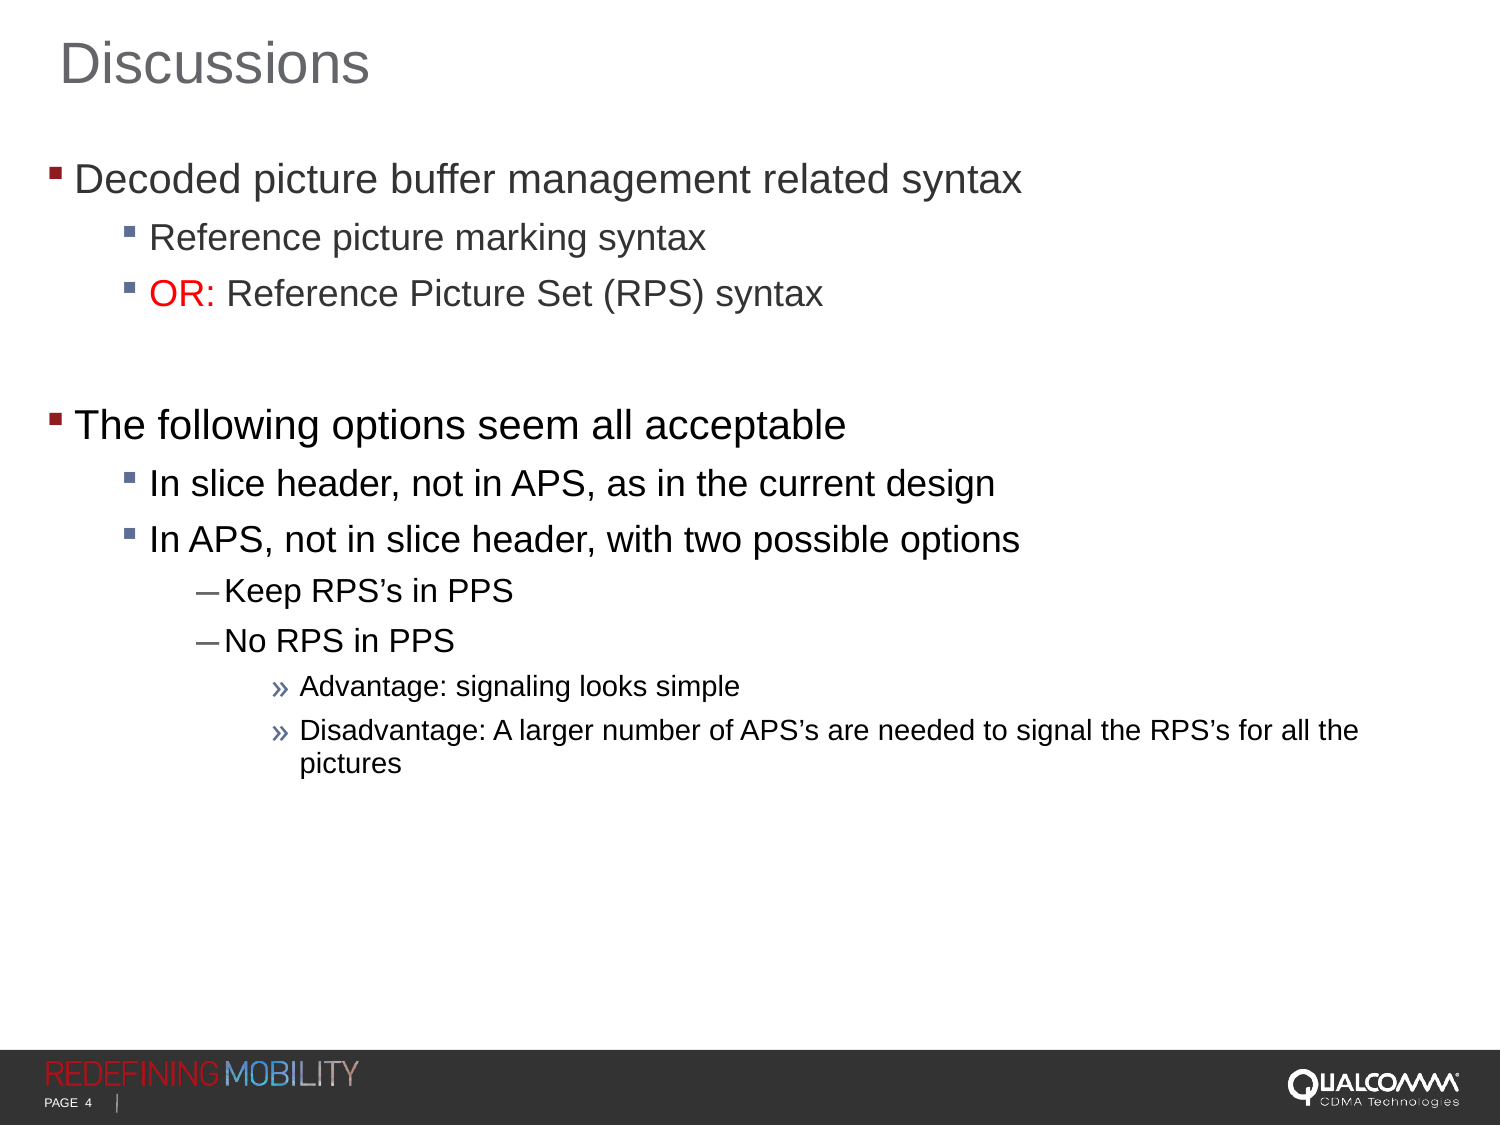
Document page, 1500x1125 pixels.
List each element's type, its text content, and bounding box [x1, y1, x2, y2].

title Discussions [44, 20, 1483, 113]
list Decoded picture buffer management related syntax Reference picture marking syntax OR: Reference Picture Set (RPS) syntax The following options seem all acceptable In slice header, not in APS, as in the current design In APS, not in slice header, with two possible options Keep RPS’s in PPS No RPS in PPS Advantage: signaling looks simple Disadvantage: A larger number of APS’s are needed to signal the RPS’s for all the pictures [30, 148, 1469, 1021]
picture [31, 1049, 369, 1098]
picture [1278, 1058, 1478, 1114]
